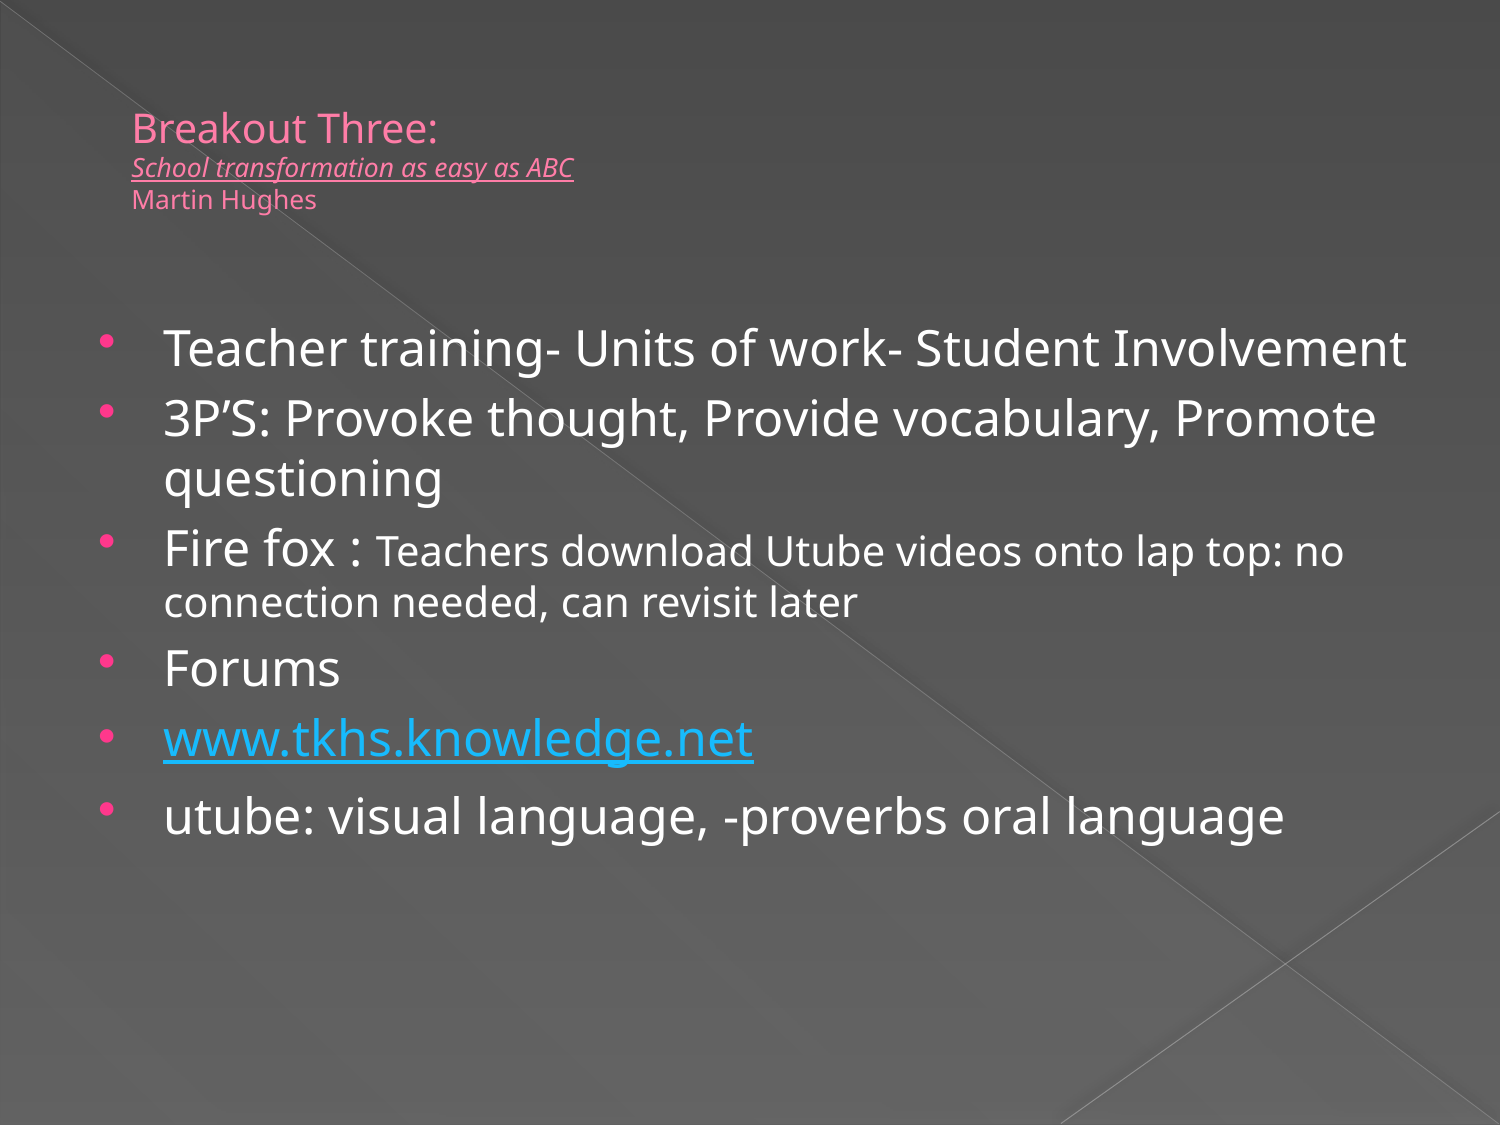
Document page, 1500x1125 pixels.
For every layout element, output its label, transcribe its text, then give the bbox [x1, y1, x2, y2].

title Breakout Three: School transformation as easy as ABC Martin Hughes [75, 43, 1425, 274]
list Teacher training- Units of work- Student Involvement 3P’S: Provoke thought, Provide vocabulary, Promote questioning Fire fox : Teachers download Utube videos onto lap top: no connection needed, can revisit later Forums www.tkhs.knowledge.net utube: visual language, -proverbs oral language [75, 308, 1425, 1059]
